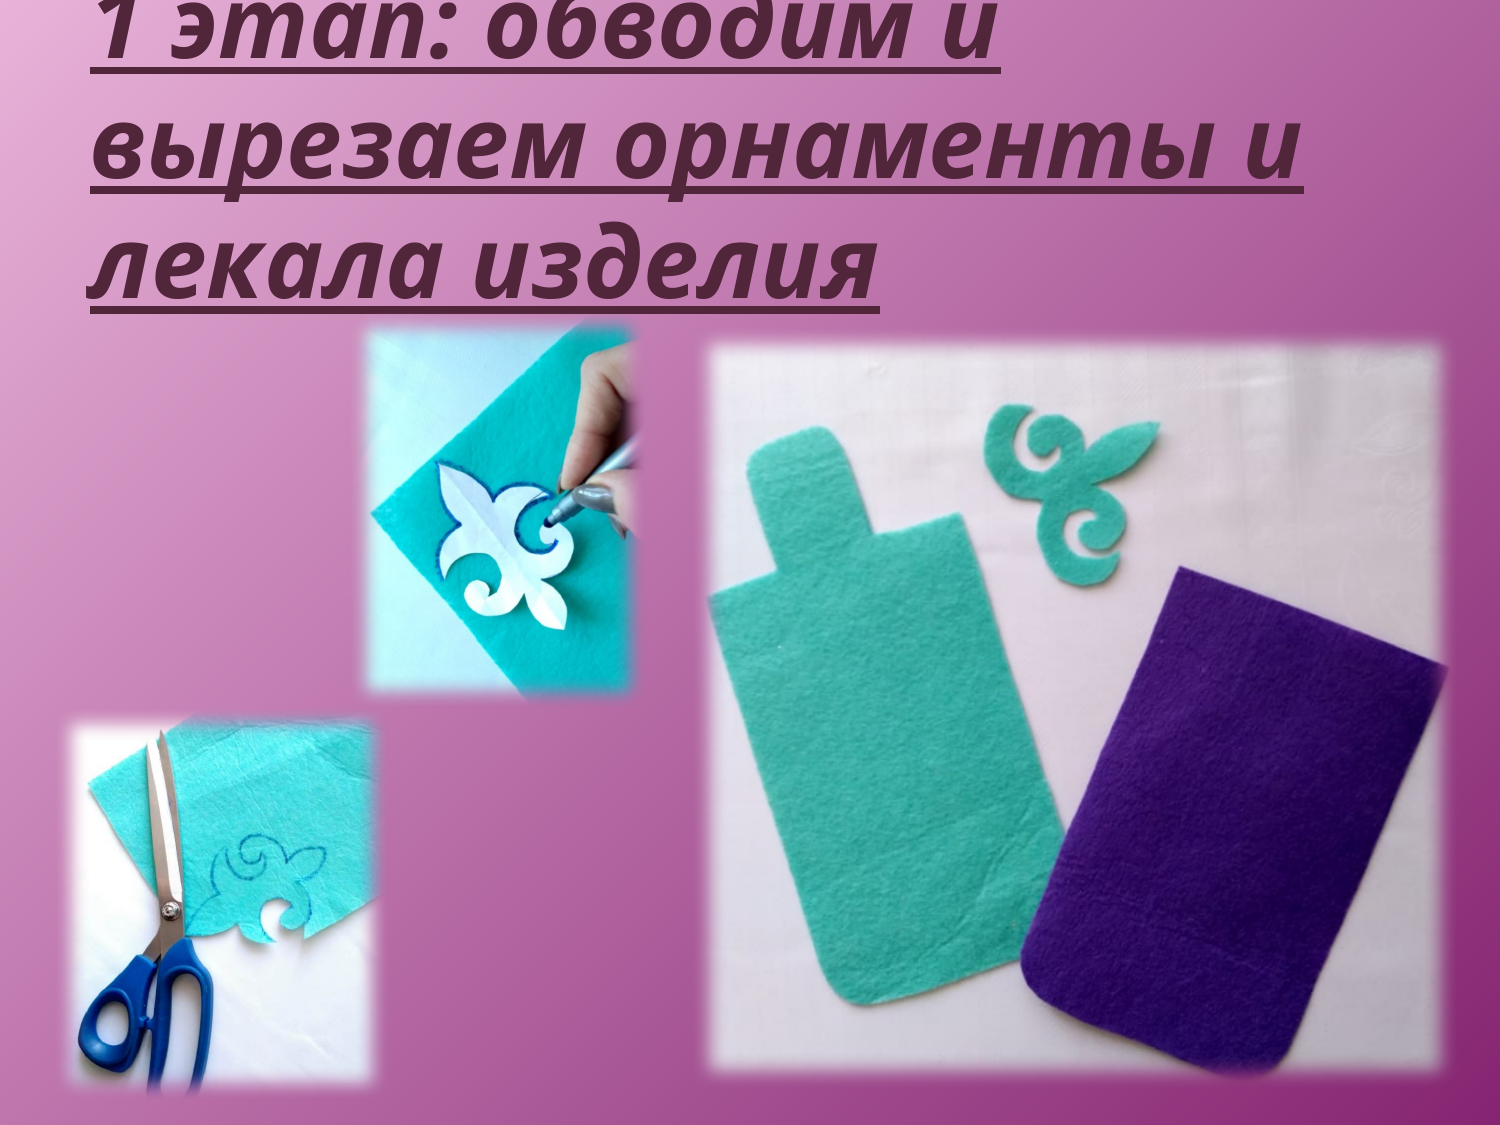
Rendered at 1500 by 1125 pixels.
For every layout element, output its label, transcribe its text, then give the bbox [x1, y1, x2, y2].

title 1 этап: обводим и вырезаем орнаменты и лекала изделия [75, 45, 1425, 233]
picture [52, 706, 390, 1101]
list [348, 310, 647, 709]
picture [690, 326, 1459, 1087]
